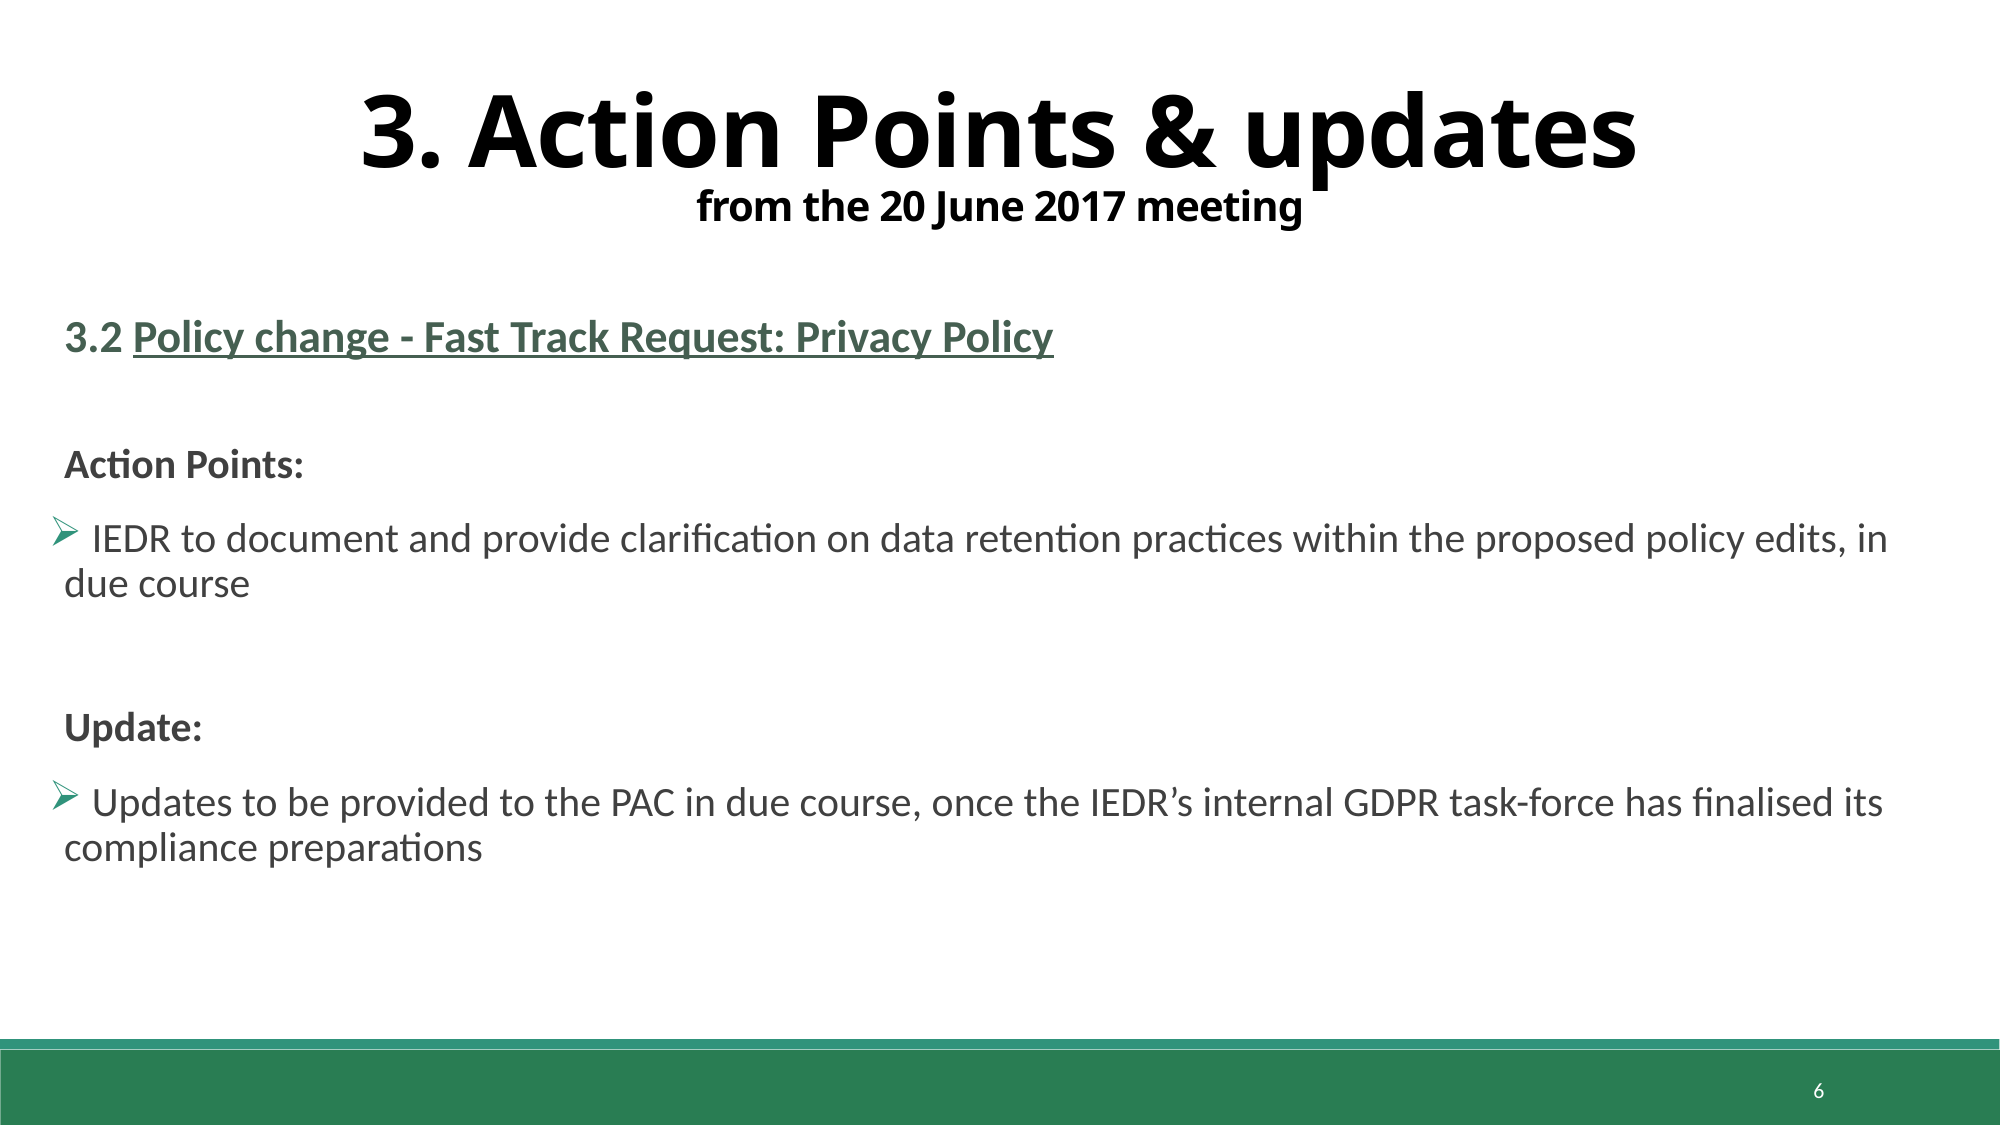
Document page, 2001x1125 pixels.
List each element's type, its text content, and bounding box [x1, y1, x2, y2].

text_box 3. Action Points & updates from the 20 June 2017 meeting [0, 0, 2000, 238]
list 3.2 Policy change - Fast Track Request: Privacy Policy Action Points: IEDR to document and provide clarification on data retention practices within the proposed policy edits, in due course Update: Updates to be provided to the PAC in due course, once the IEDR’s internal GDPR task-force has finalised its compliance preparations [49, 305, 1898, 1036]
slide_number 6 [1624, 1059, 1840, 1120]
